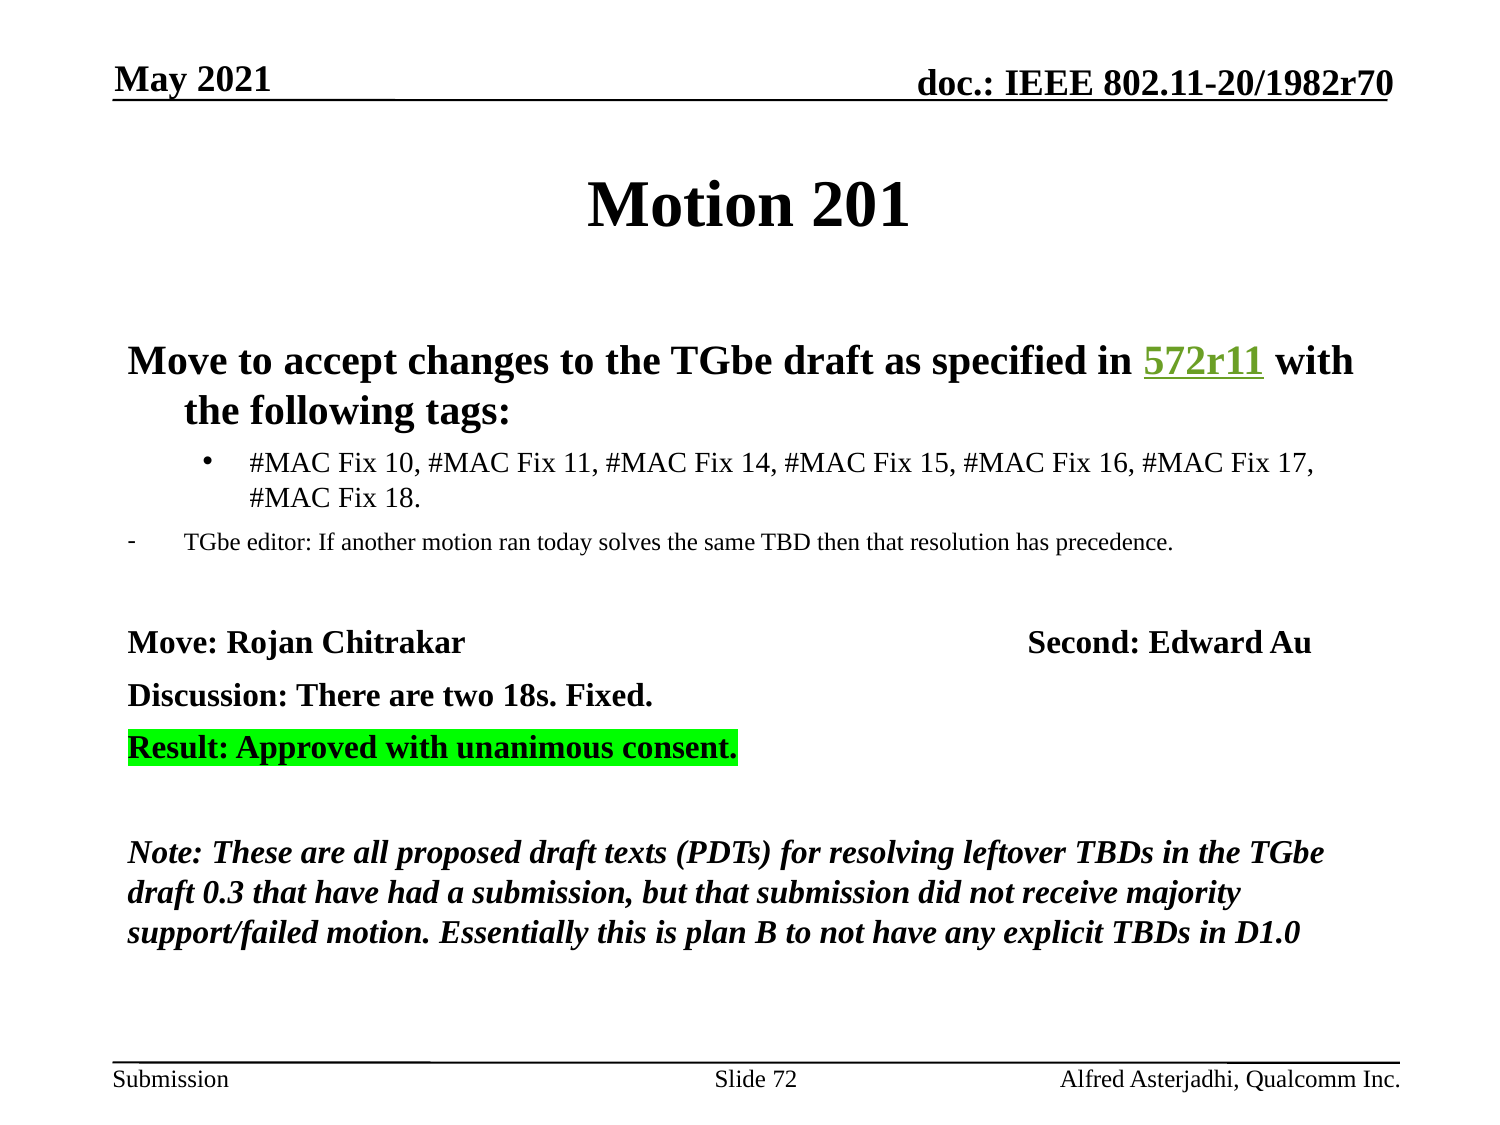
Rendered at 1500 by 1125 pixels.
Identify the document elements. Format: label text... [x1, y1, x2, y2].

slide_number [114, 54, 423, 100]
title Motion 201 [112, 112, 1388, 288]
footer Alfred Asterjadhi, Qualcomm Inc. [878, 1061, 1402, 1093]
slide_number Slide 72 [712, 1061, 800, 1123]
list Move to accept changes to the TGbe draft as specified in 572r11 with the following tags: #MAC Fix 10, #MAC Fix 11, #MAC Fix 14, #MAC Fix 15, #MAC Fix 16, #MAC Fix 17, #MAC Fix 18. TGbe editor: If another motion ran today solves the same TBD then that resolution has precedence. Move: Rojan Chitrakar Second: Edward Au Discussion: There are two 18s. Fixed. Result: Approved with unanimous consent. Note: These are all proposed draft texts (PDTs) for resolving leftover TBDs in the TGbe draft 0.3 that have had a submission, but that submission did not receive majority support/failed motion. Essentially this is plan B to not have any explicit TBDs in D1.0 [112, 324, 1388, 1000]
